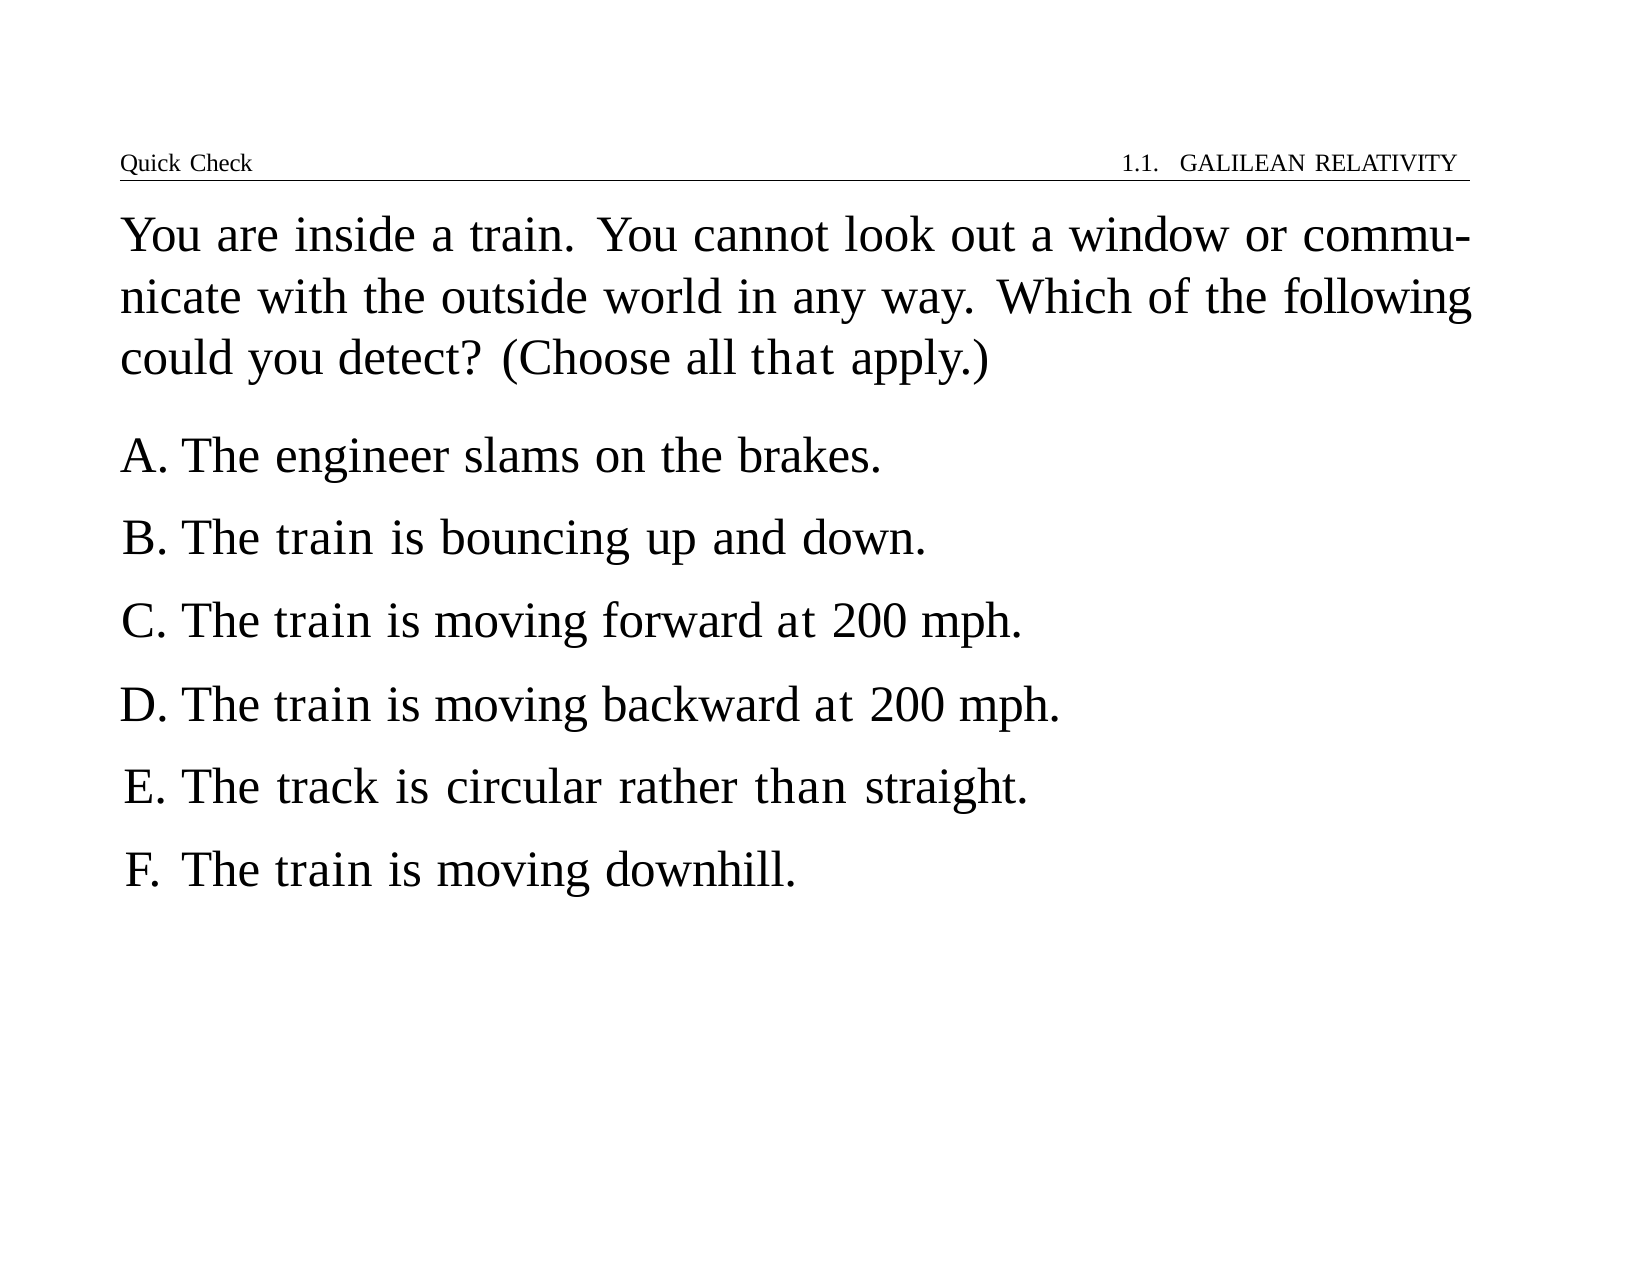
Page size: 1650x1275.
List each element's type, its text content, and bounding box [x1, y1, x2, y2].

title You are inside a train. You cannot look out a window or commu- nicate with the outside world in any way. Which of the following could you detect? (Choose all that apply.) [117, 198, 1473, 413]
text_box The engineer slams on the brakes. The train is bouncing up and down. The train is moving forward at 200 mph. The train is moving backward at 200 mph. The track is circular rather than straight. The train is moving downhill. [117, 397, 1070, 897]
text_box Quick Check 1.1. GALILEAN RELATIVITY [117, 144, 1473, 176]
